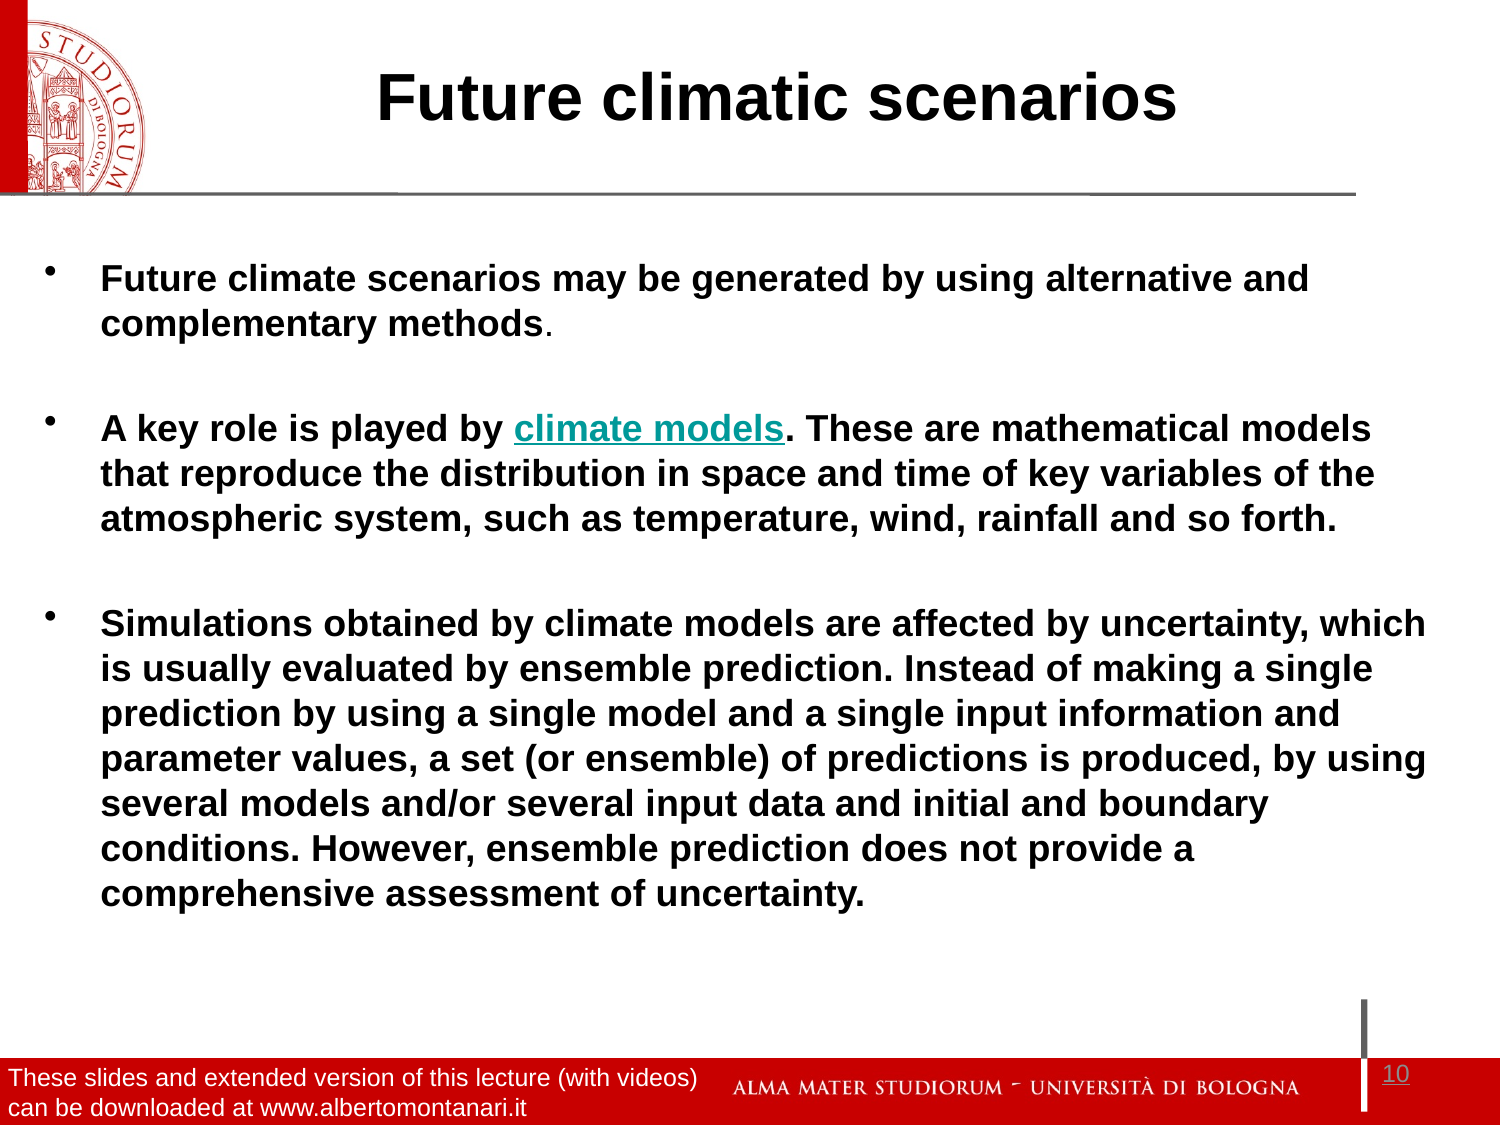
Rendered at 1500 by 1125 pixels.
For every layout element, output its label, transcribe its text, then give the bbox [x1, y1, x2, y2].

text_box Future climatic scenarios [210, 46, 1345, 142]
slide_number 10 [1074, 1042, 1425, 1103]
picture [28, 16, 151, 192]
list Future climate scenarios may be generated by using alternative and complementary methods. A key role is played by climate models. These are mathematical models that reproduce the distribution in space and time of key variables of the atmospheric system, such as temperature, wind, rainfall and so forth. Simulations obtained by climate models are affected by uncertainty, which is usually evaluated by ensemble prediction. Instead of making a single prediction by using a single model and a single input information and parameter values, a set (or ensemble) of predictions is produced, by using several models and/or several input data and initial and boundary conditions. However, ensemble prediction does not provide a comprehensive assessment of uncertainty. [29, 246, 1447, 921]
picture [0, 1058, 1500, 1125]
